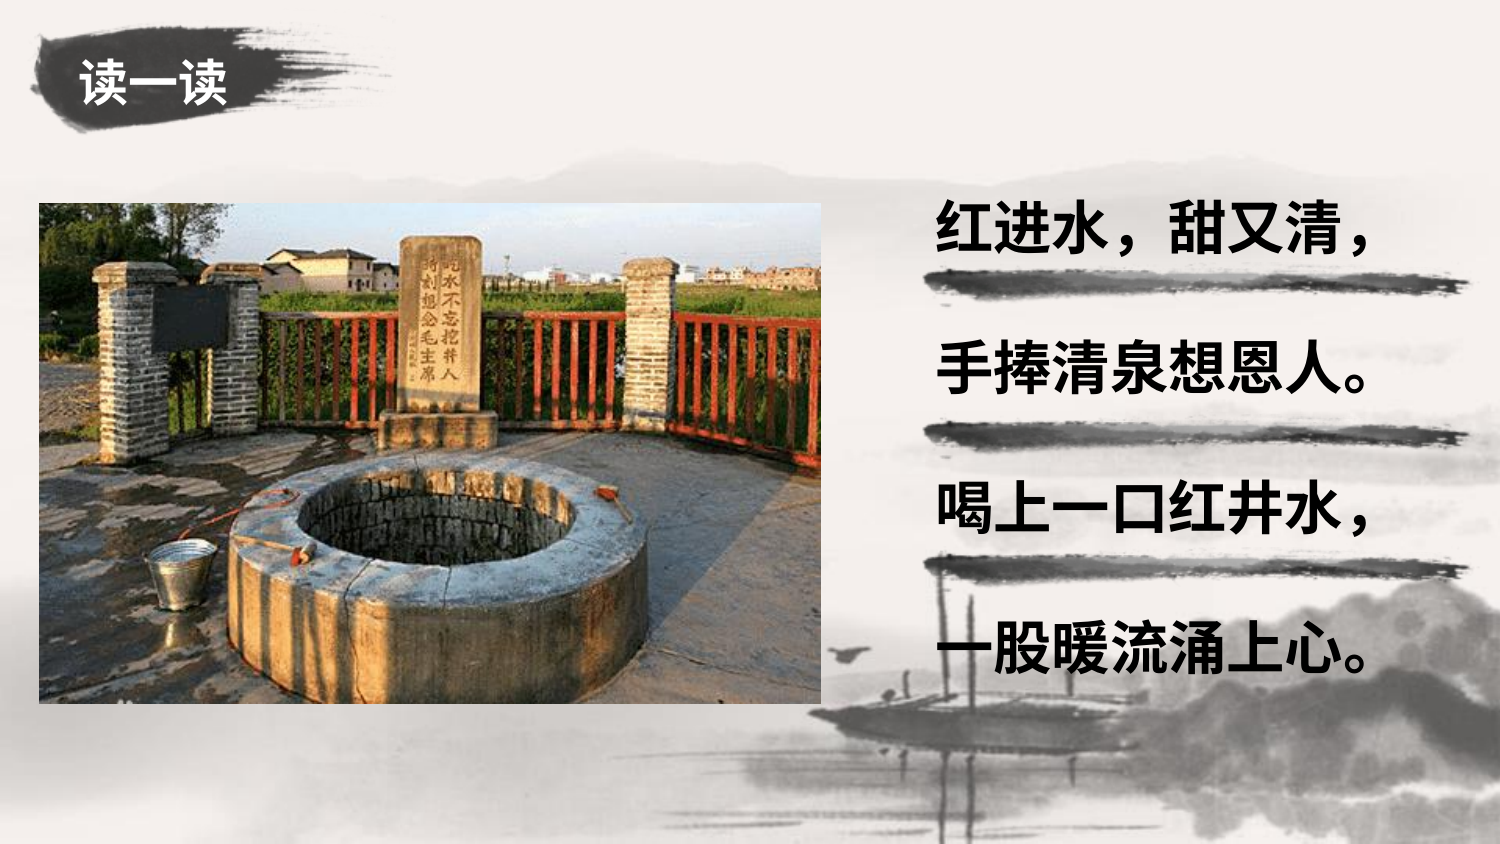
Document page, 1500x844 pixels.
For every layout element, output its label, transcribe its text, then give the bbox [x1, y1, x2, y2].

text_box 红进水，甜又清， 手捧清泉想恩人。 喝上一口红井水， 一股暖流涌上心。 [920, 603, 1417, 689]
text_box 红进水，甜又清， 手捧清泉想恩人。 喝上一口红井水， 一股暖流涌上心。 [920, 318, 1417, 407]
picture [0, 0, 1500, 844]
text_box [0, 0, 396, 162]
text_box 红进水，甜又清， 手捧清泉想恩人。 喝上一口红井水， 一股暖流涌上心。 [920, 184, 1417, 255]
text_box 红进水，甜又清， 手捧清泉想恩人。 喝上一口红井水， 一股暖流涌上心。 [920, 471, 1417, 540]
